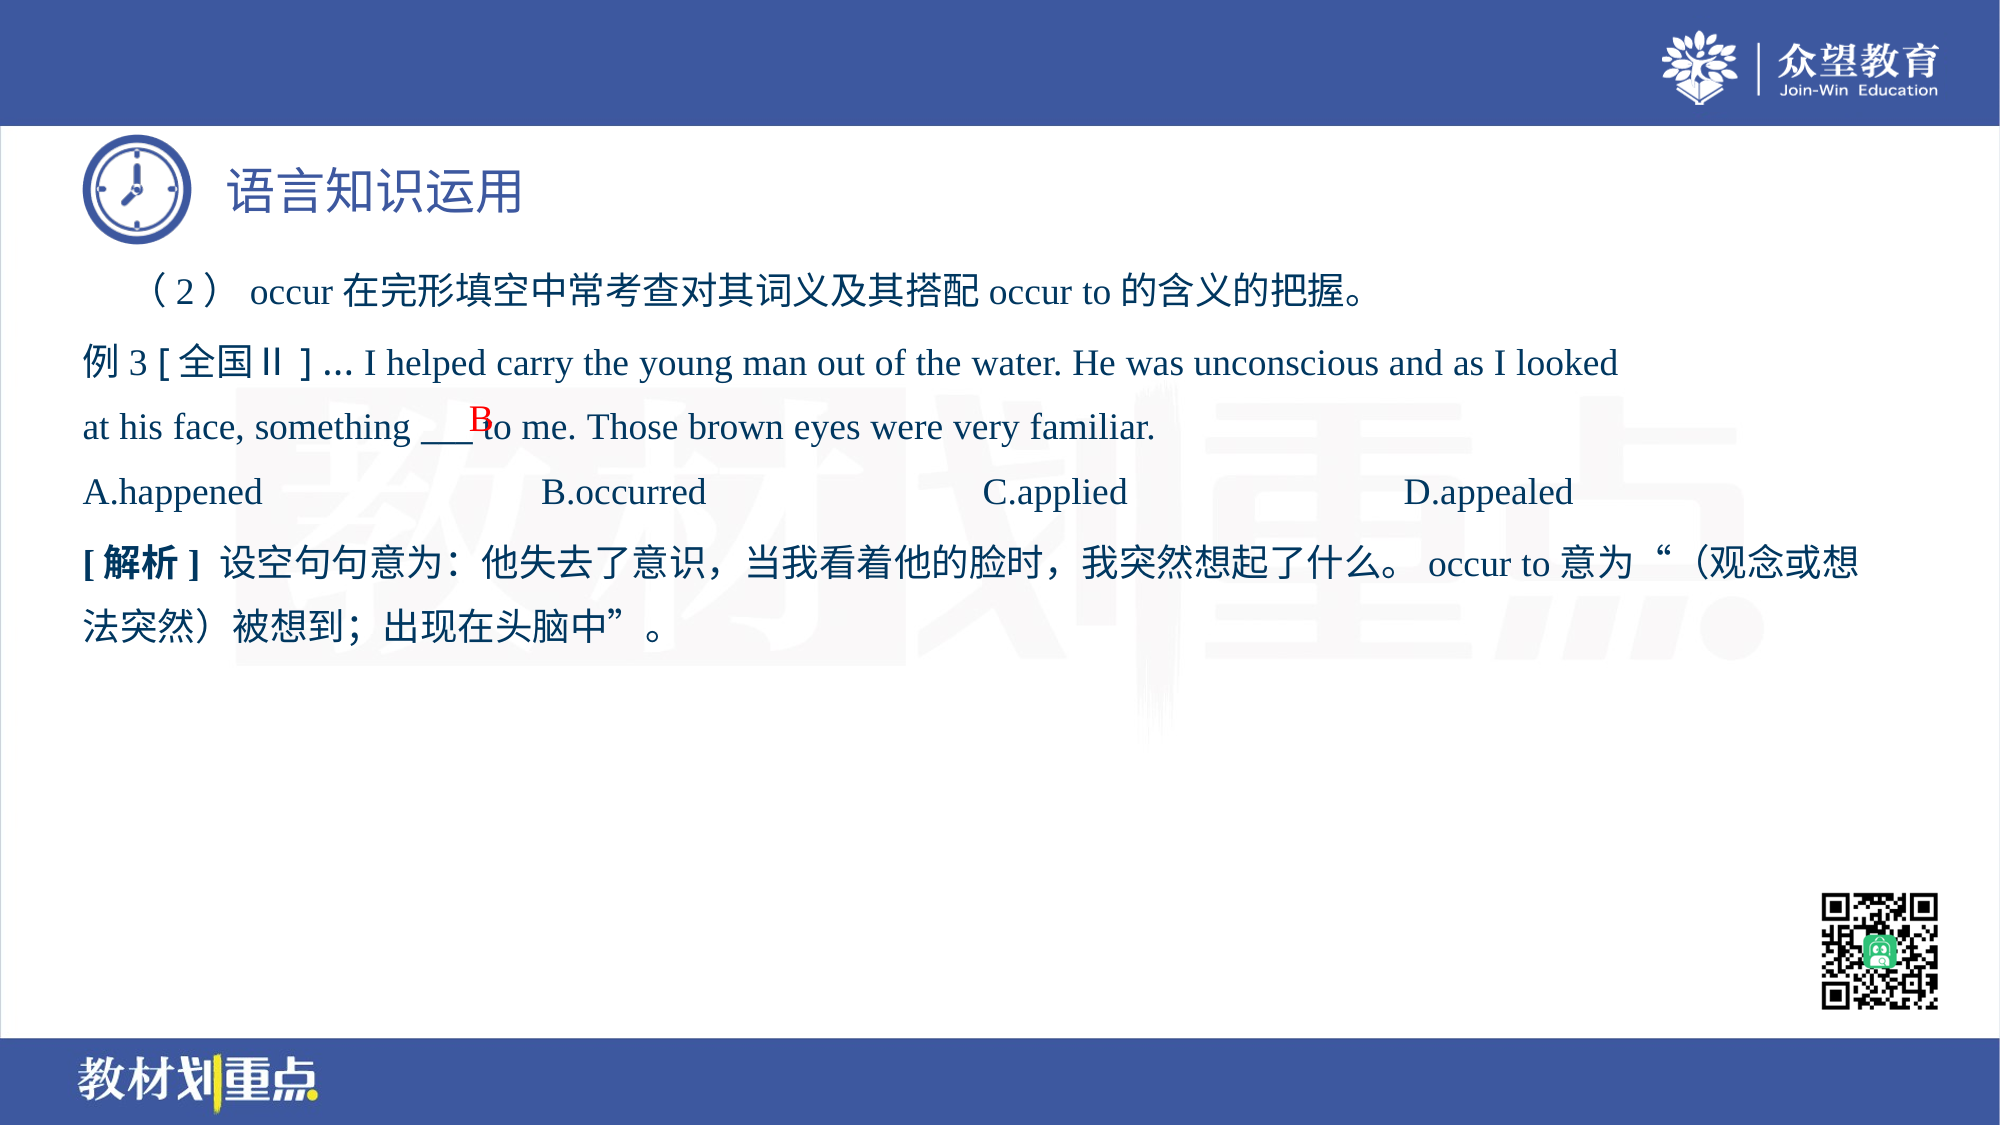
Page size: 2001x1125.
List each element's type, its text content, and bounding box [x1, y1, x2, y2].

text_box （2）occur在完形填空中常考查对其词义及其搭配occur to的含义的把握。 [82, 247, 1817, 306]
text_box A.happened B.occurred C.applied D.appealed [82, 447, 1817, 506]
text_box 例3 [全国Ⅱ] … I helped carry the young man out of the water. He was unconscious and as I looked at his face, something ___ to me. Those brown eyes were very familiar. [82, 313, 1817, 441]
text_box [解析] 设空句句意为：他失去了意识，当我看着他的脸时，我突然想起了什么。occur to意为“（观念或想 法突然）被想到；出现在头脑中”。 [82, 514, 1817, 642]
picture [0, 0, 2000, 1125]
text_box B [455, 374, 508, 433]
